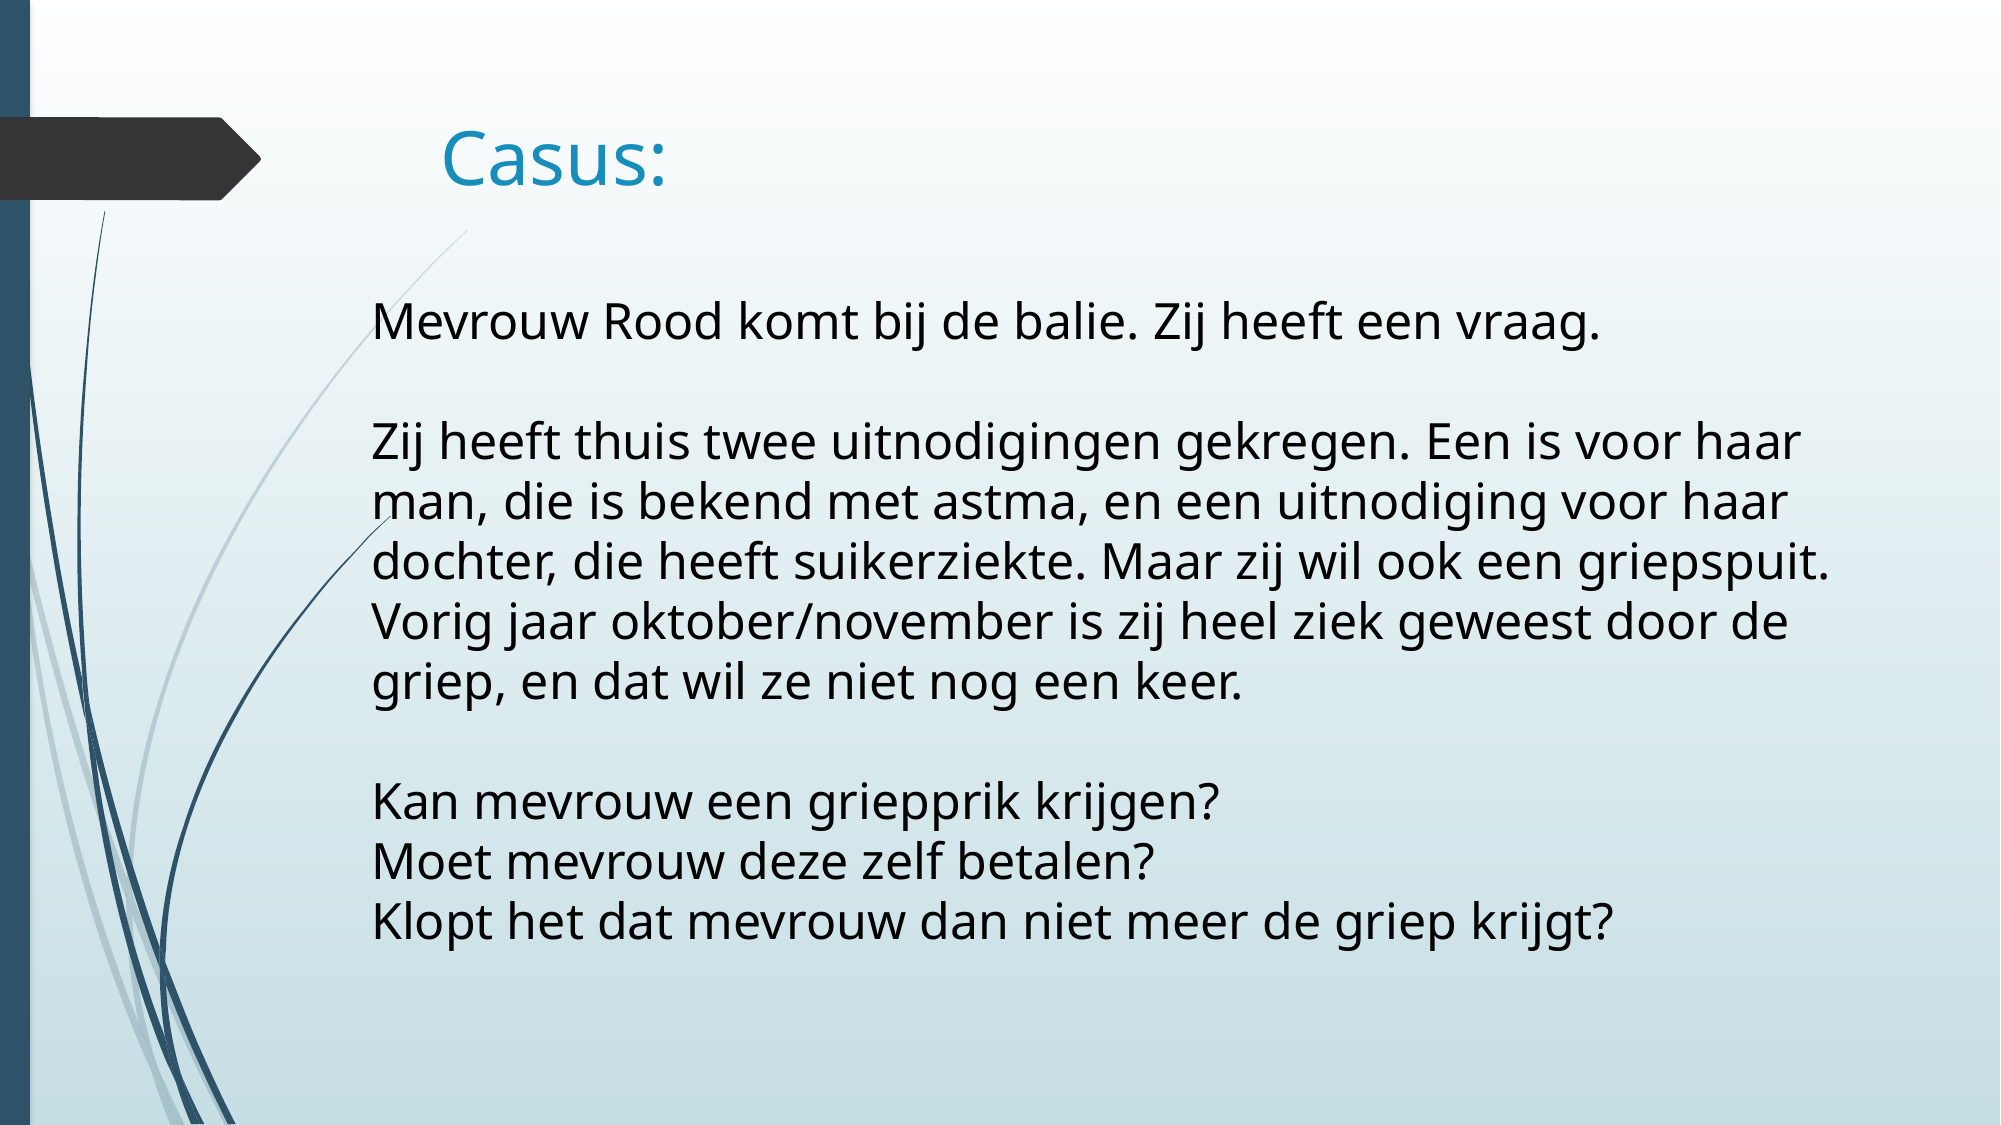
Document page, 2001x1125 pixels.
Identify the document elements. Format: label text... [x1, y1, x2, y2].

text_box Mevrouw Rood komt bij de balie. Zij heeft een vraag. Zij heeft thuis twee uitnodigingen gekregen. Een is voor haar man, die is bekend met astma, en een uitnodiging voor haar dochter, die heeft suikerziekte. Maar zij wil ook een griepspuit. Vorig jaar oktober/november is zij heel ziek geweest door de griep, en dat wil ze niet nog een keer. Kan mevrouw een griepprik krijgen? Moet mevrouw deze zelf betalen? Klopt het dat mevrouw dan niet meer de griep krijgt? [356, 282, 1865, 957]
title Casus: [425, 102, 1888, 313]
